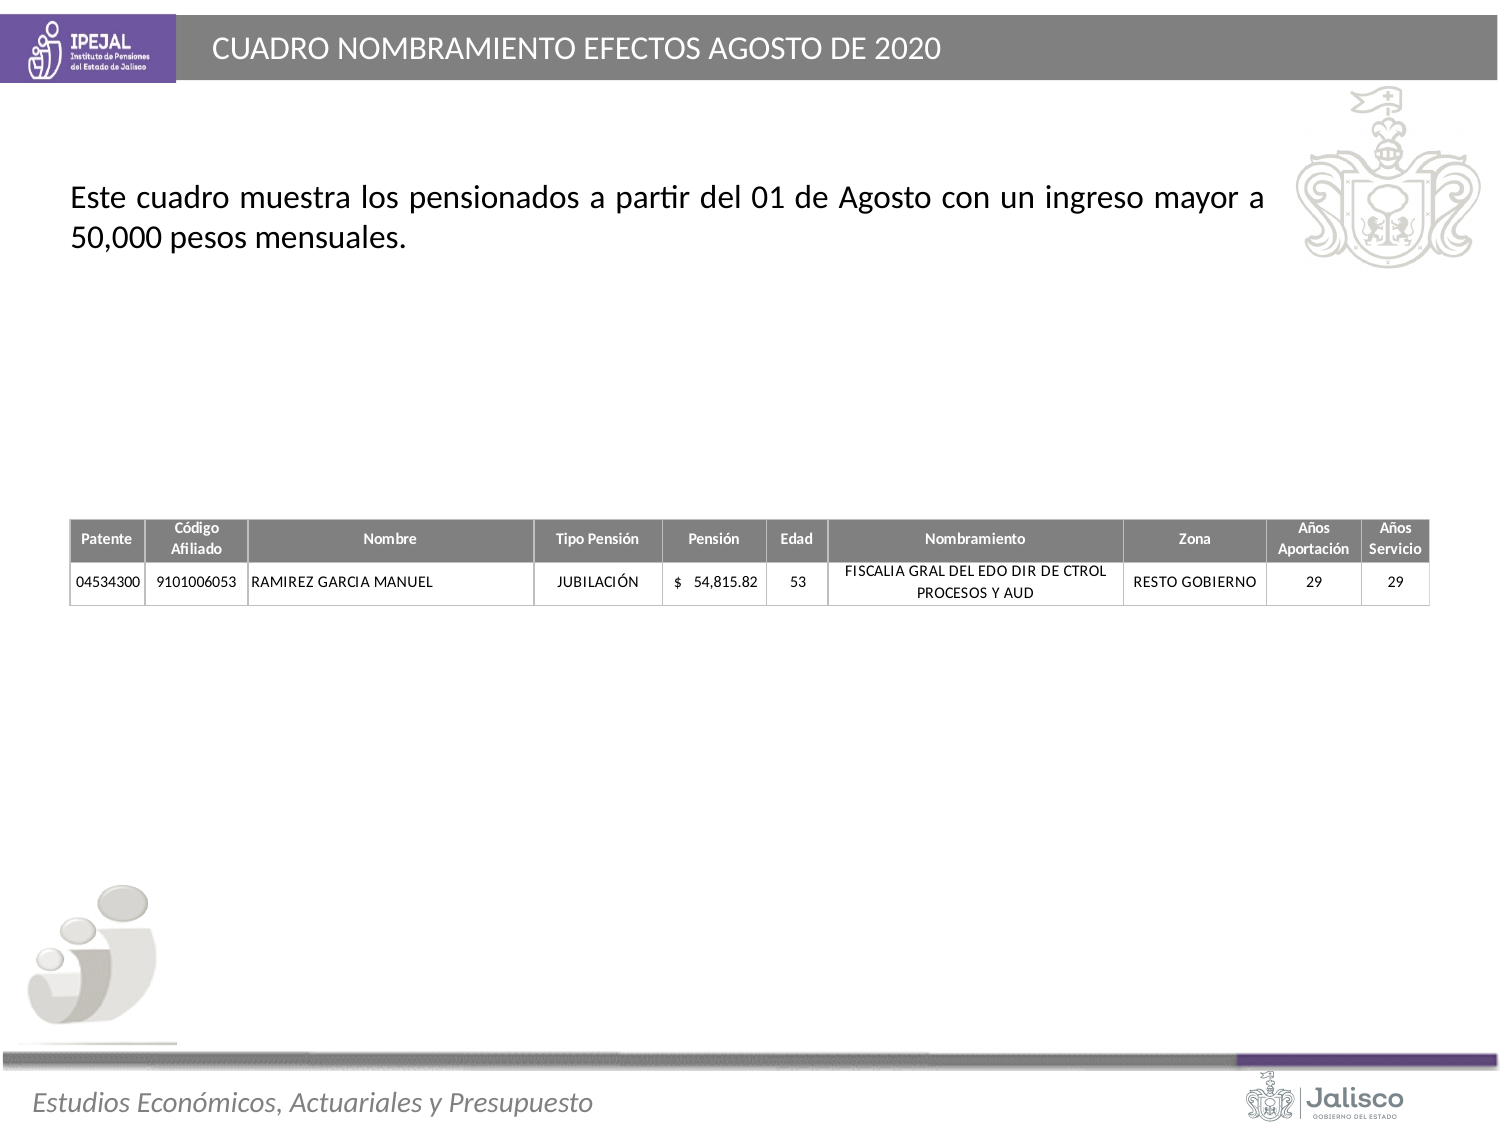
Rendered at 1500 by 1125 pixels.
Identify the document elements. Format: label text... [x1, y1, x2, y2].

picture [69, 518, 1431, 607]
title CUADRO NOMBRAMIENTO EFECTOS AGOSTO DE 2020 [183, 19, 1500, 74]
picture [0, 13, 177, 83]
text_box Este cuadro muestra los pensionados a partir del 01 de Agosto con un ingreso mayor a 50,000 pesos mensuales. [55, 168, 1282, 263]
picture [2, 1046, 1500, 1124]
text_box Estudios Económicos, Actuariales y Presupuesto [17, 1075, 821, 1125]
